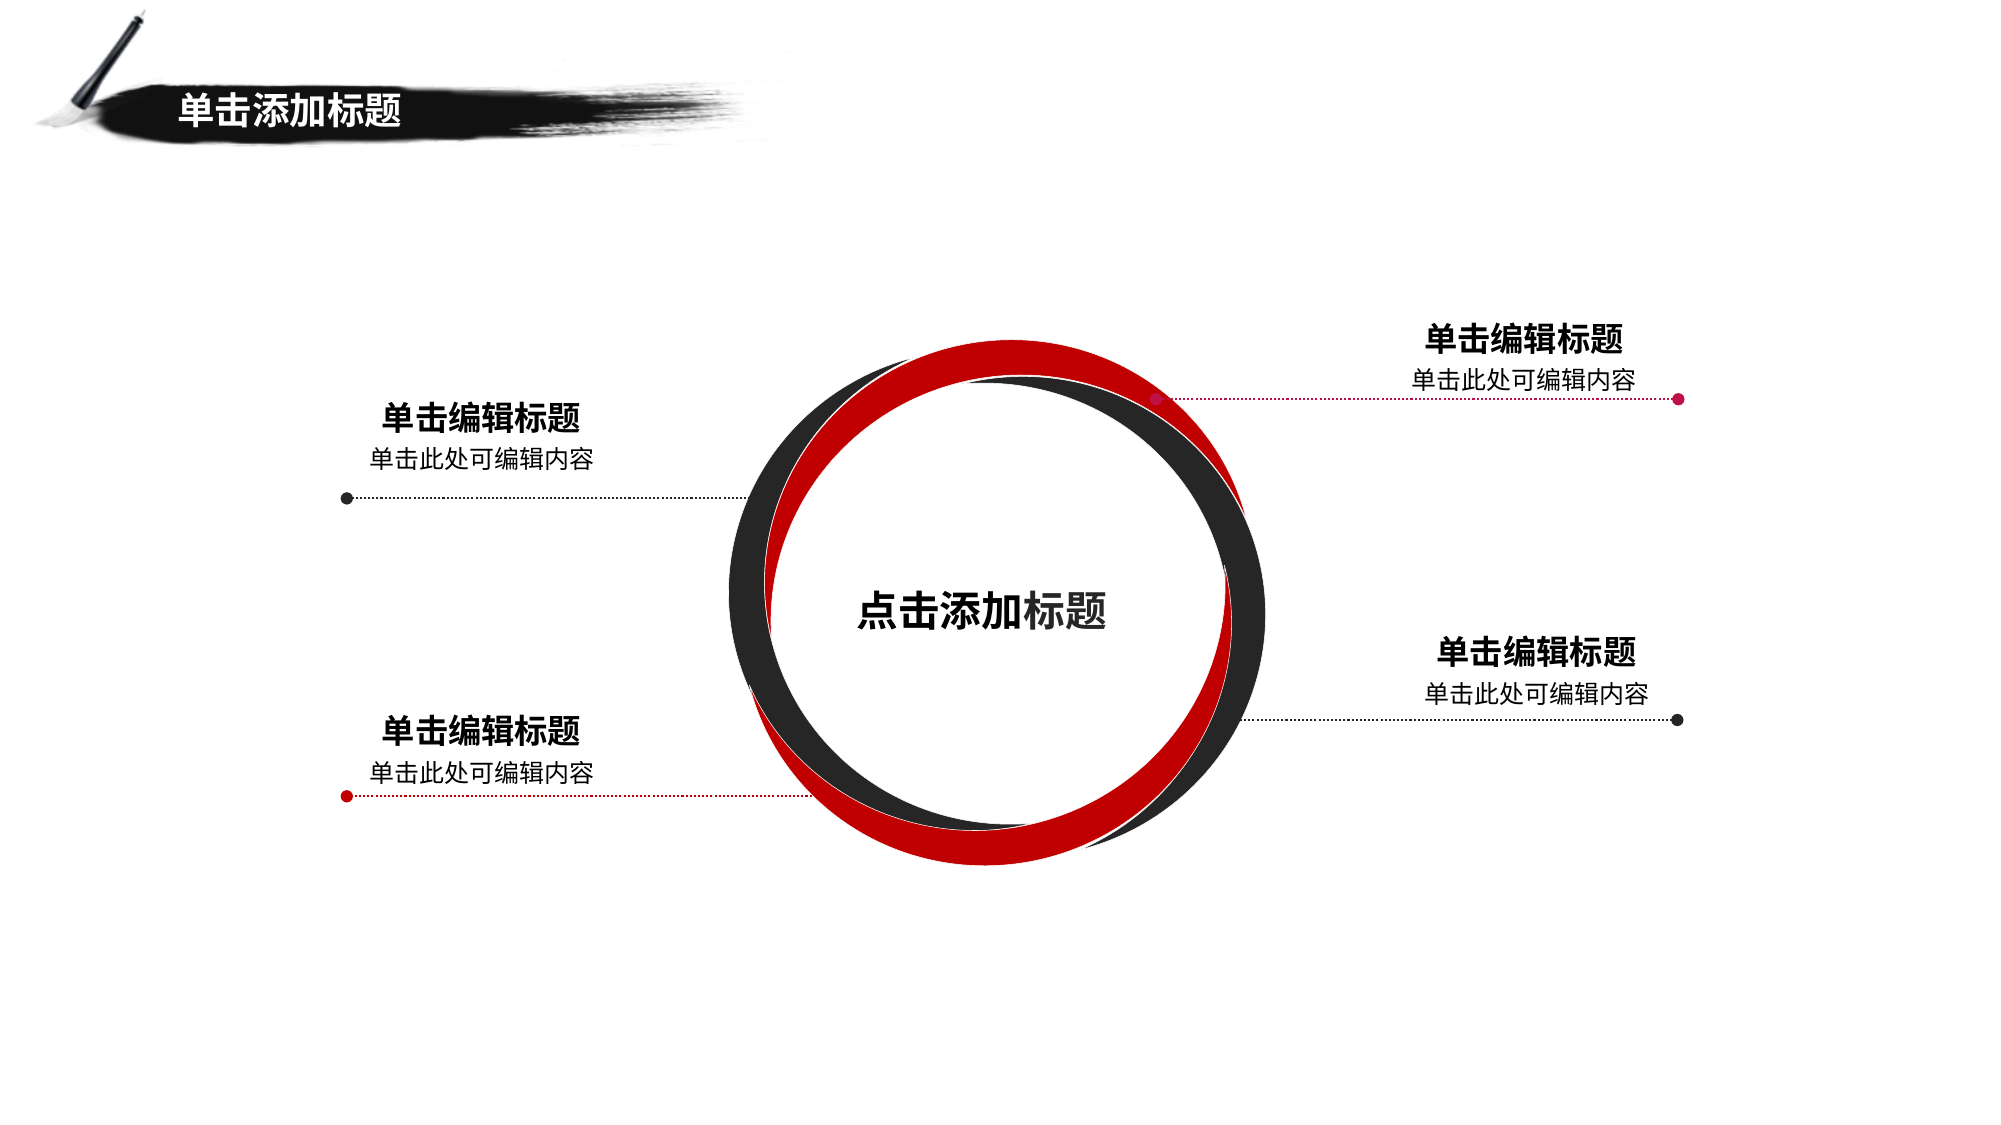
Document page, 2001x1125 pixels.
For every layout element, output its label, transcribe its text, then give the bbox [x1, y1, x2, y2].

text_box 单击编辑标题 [1423, 631, 1650, 672]
text_box 单击编辑标题 [368, 397, 595, 438]
text_box 单击此处可编辑内容 [1411, 365, 1670, 396]
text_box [731, 343, 1263, 862]
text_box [28, 0, 811, 155]
text_box 单击编辑标题 [368, 710, 595, 751]
text_box 单击此处可编辑内容 [369, 757, 627, 788]
text_box 单击此处可编辑内容 [369, 444, 627, 475]
text_box 单击此处可编辑内容 [1424, 678, 1682, 709]
text_box 单击编辑标题 [1411, 318, 1637, 359]
